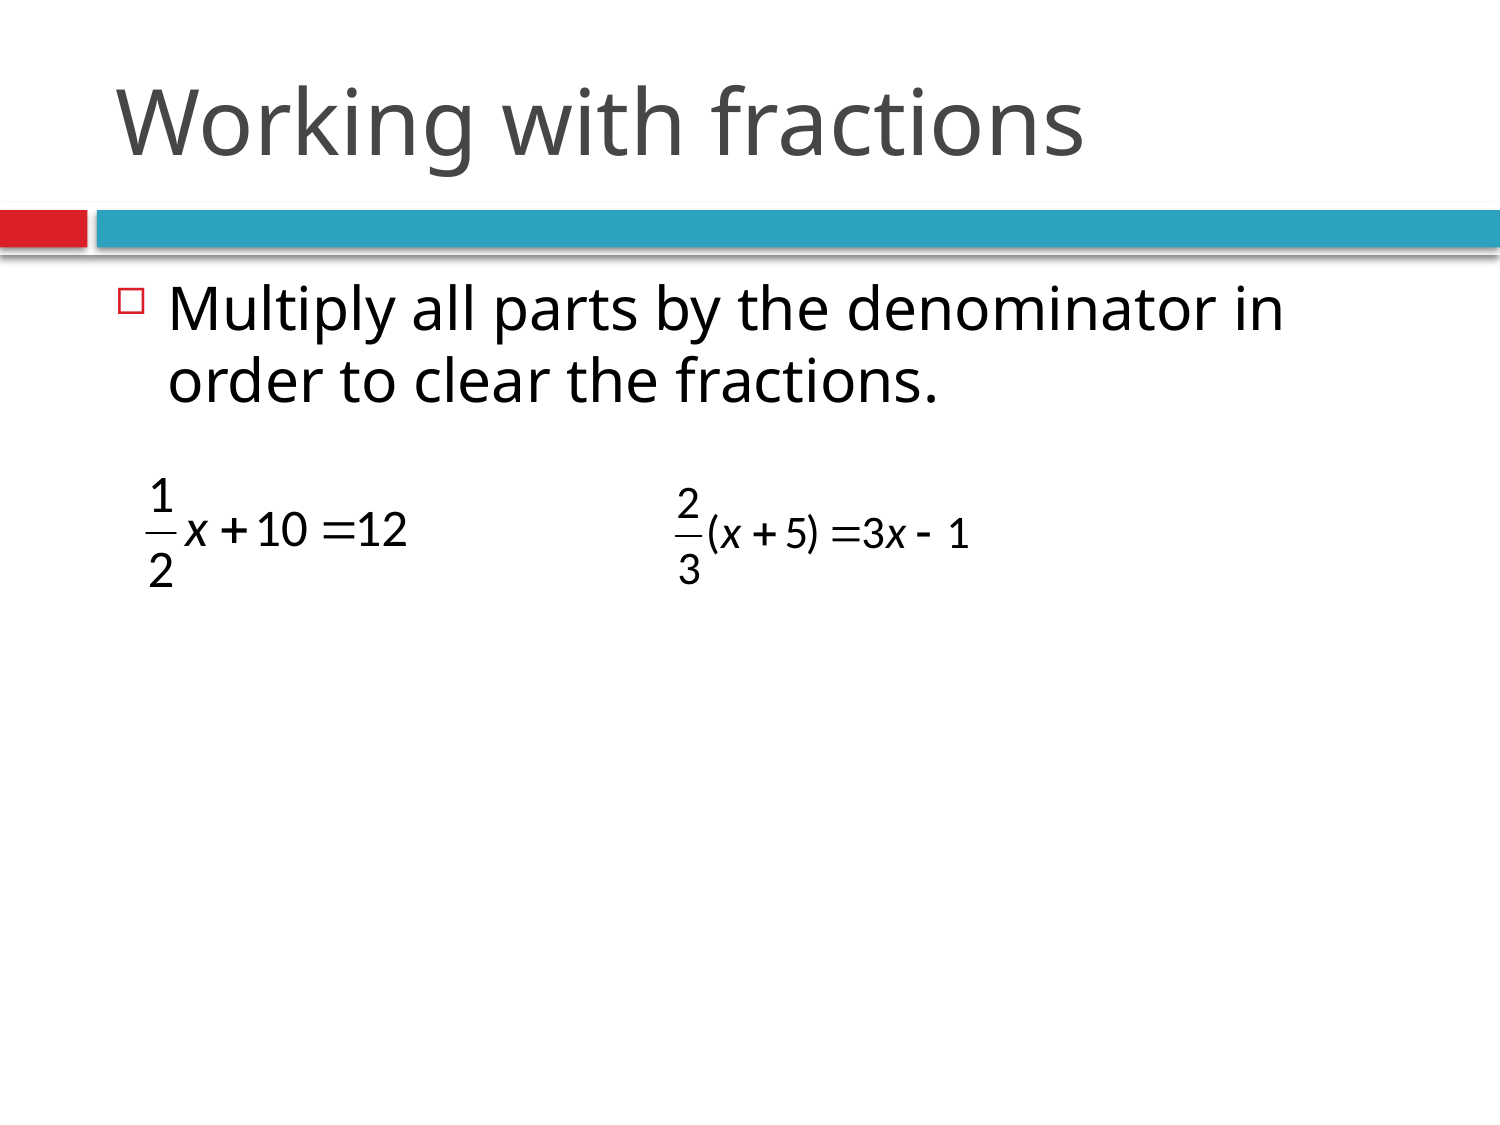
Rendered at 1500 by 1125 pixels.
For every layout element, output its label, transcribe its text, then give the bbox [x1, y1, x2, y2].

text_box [667, 473, 976, 596]
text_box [137, 462, 416, 600]
title Working with fractions [100, 37, 1438, 200]
list Multiply all parts by the denominator in order to clear the fractions. [100, 262, 1438, 1000]
